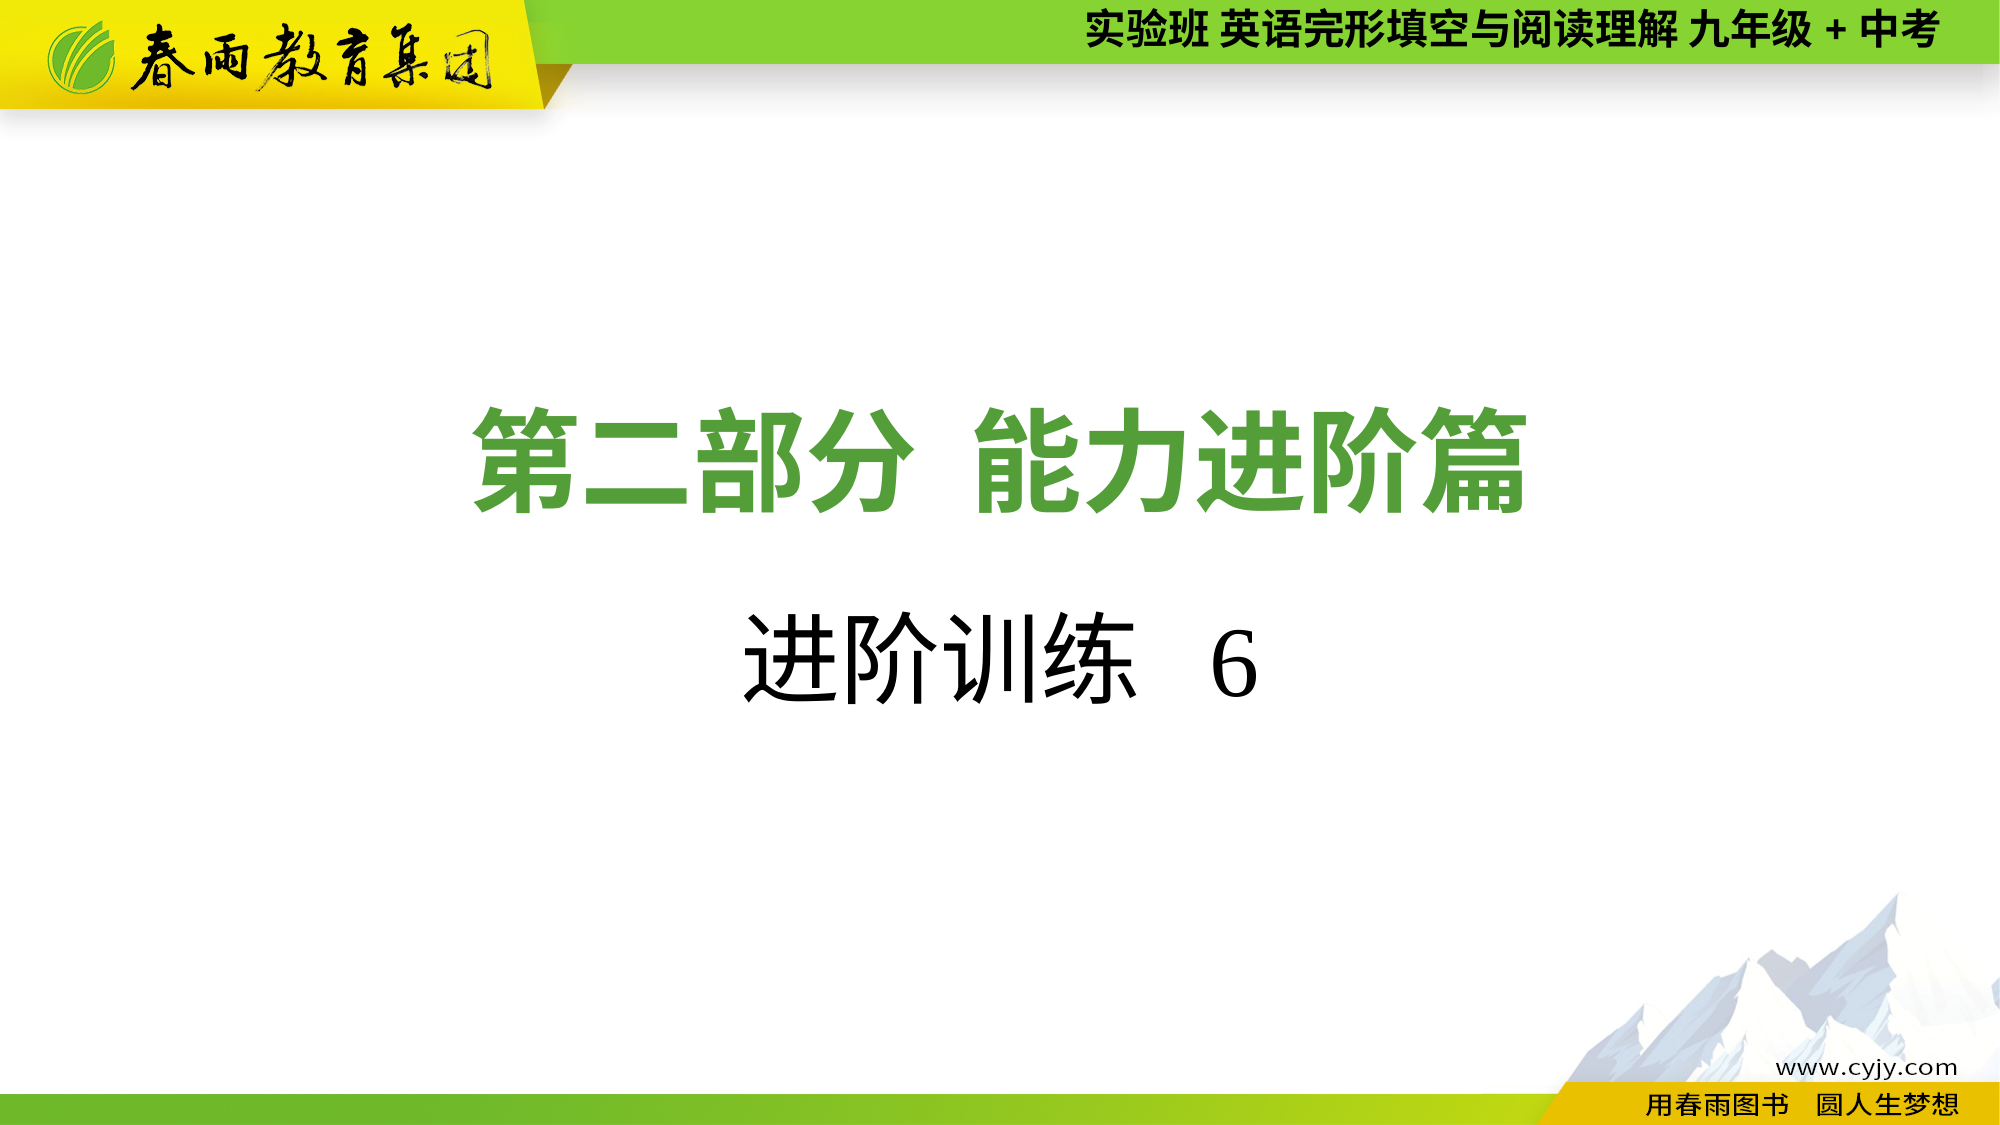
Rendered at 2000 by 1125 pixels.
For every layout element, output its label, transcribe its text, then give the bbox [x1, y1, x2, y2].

text_box 进阶训练 6 [54, 528, 1946, 724]
picture [0, 0, 2000, 1125]
text_box 第二部分 能力进阶篇 [54, 316, 1946, 528]
